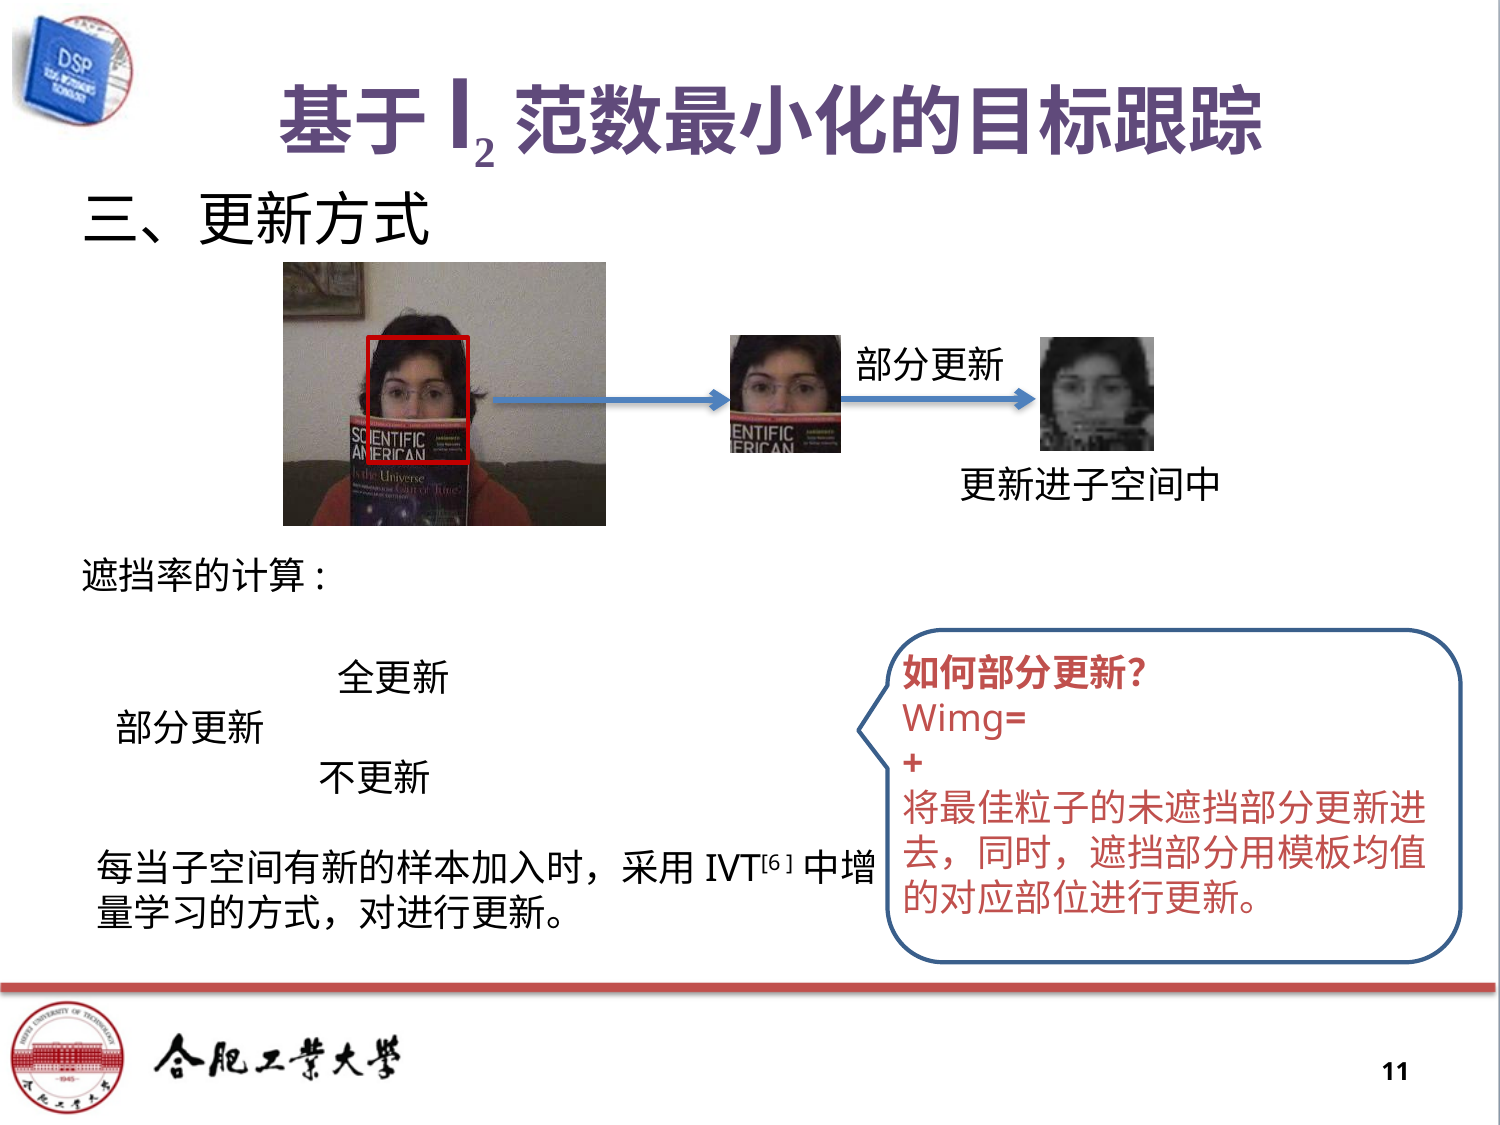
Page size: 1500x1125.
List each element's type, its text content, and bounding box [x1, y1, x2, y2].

text_box [856, 627, 1463, 965]
text_box 基于l2范数最小化的目标跟踪 [263, 49, 1288, 184]
slide_number 11 [1074, 1042, 1425, 1103]
picture [0, 0, 1500, 1125]
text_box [283, 262, 1267, 527]
